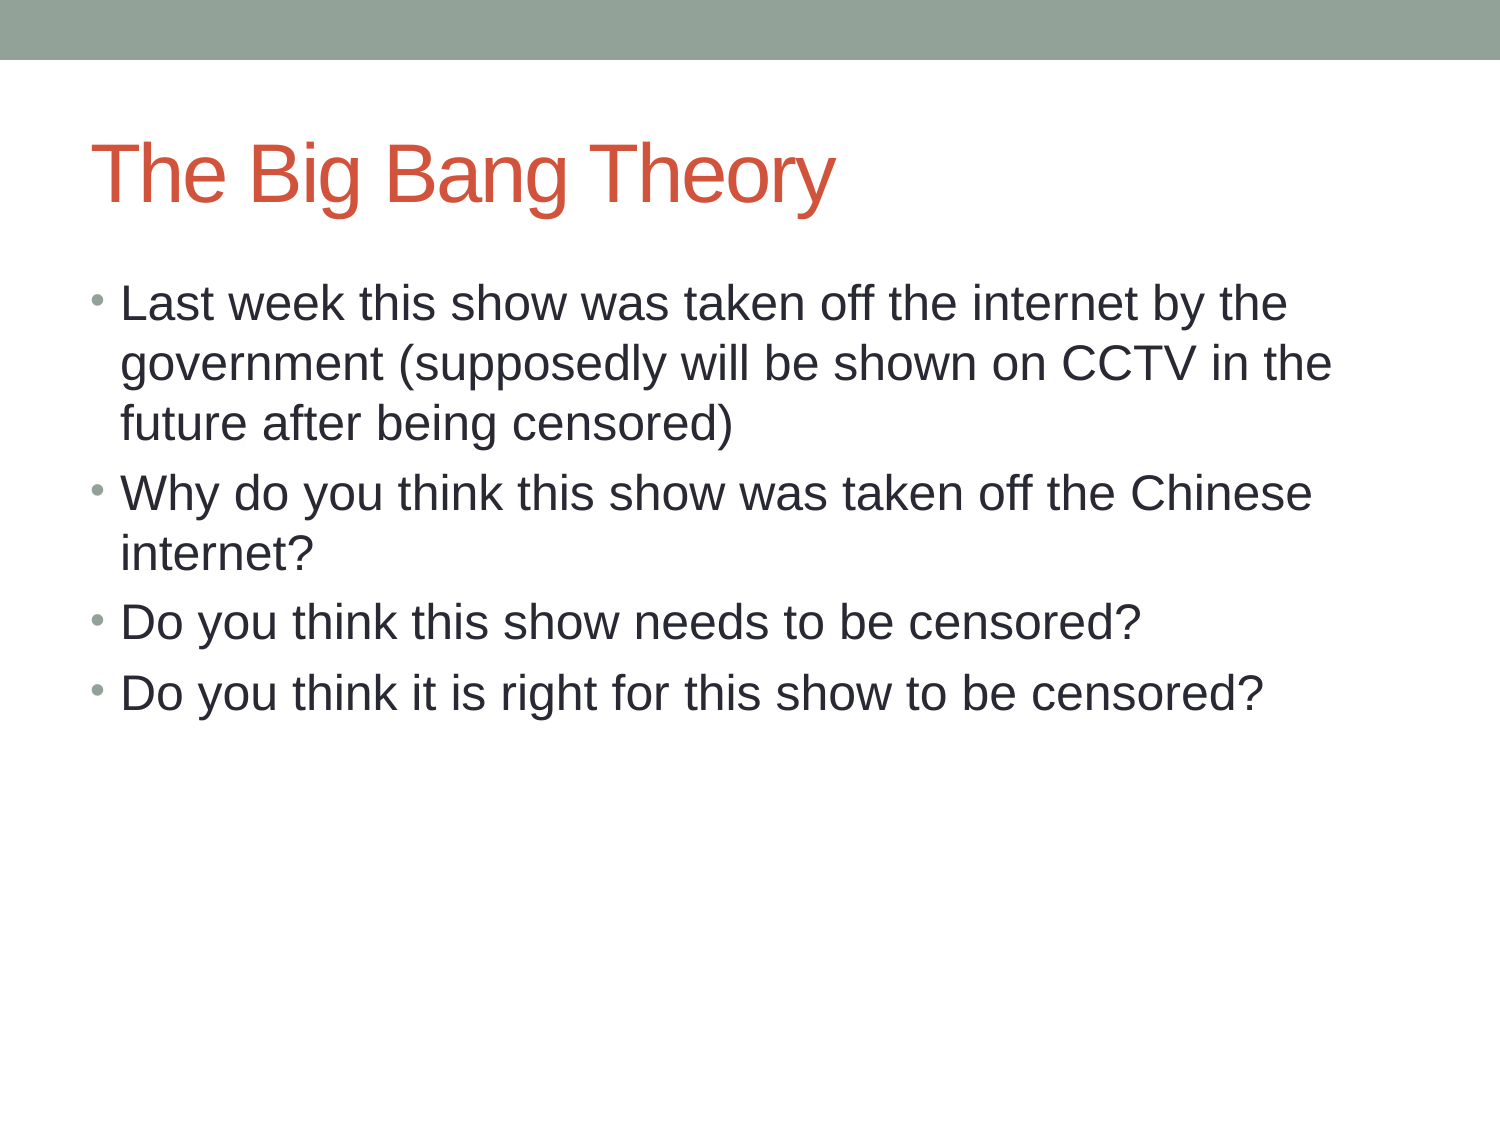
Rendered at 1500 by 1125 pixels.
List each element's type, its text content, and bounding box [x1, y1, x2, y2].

title The Big Bang Theory [75, 87, 1425, 250]
list Last week this show was taken off the internet by the government (supposedly will be shown on CCTV in the future after being censored) Why do you think this show was taken off the Chinese internet? Do you think this show needs to be censored? Do you think it is right for this show to be censored? [75, 262, 1425, 1063]
